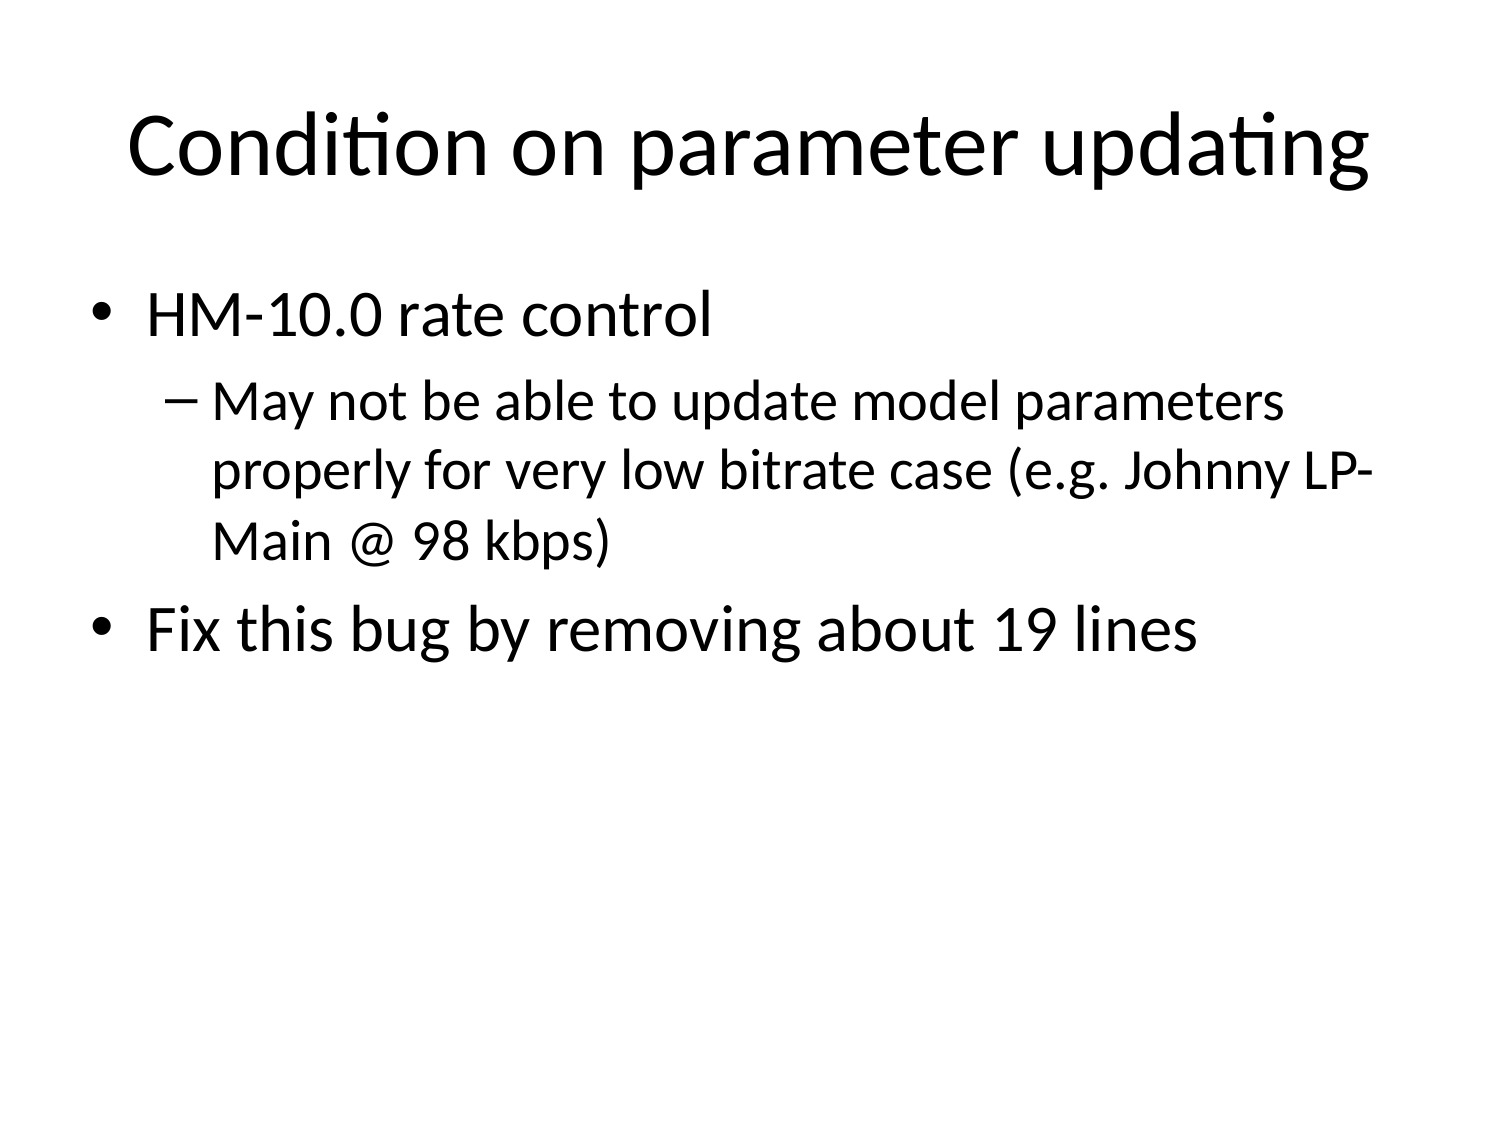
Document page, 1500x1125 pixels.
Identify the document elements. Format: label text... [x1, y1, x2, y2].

title Condition on parameter updating [75, 45, 1425, 233]
list HM-10.0 rate control May not be able to update model parameters properly for very low bitrate case (e.g. Johnny LP-Main @ 98 kbps) Fix this bug by removing about 19 lines [75, 262, 1425, 1005]
